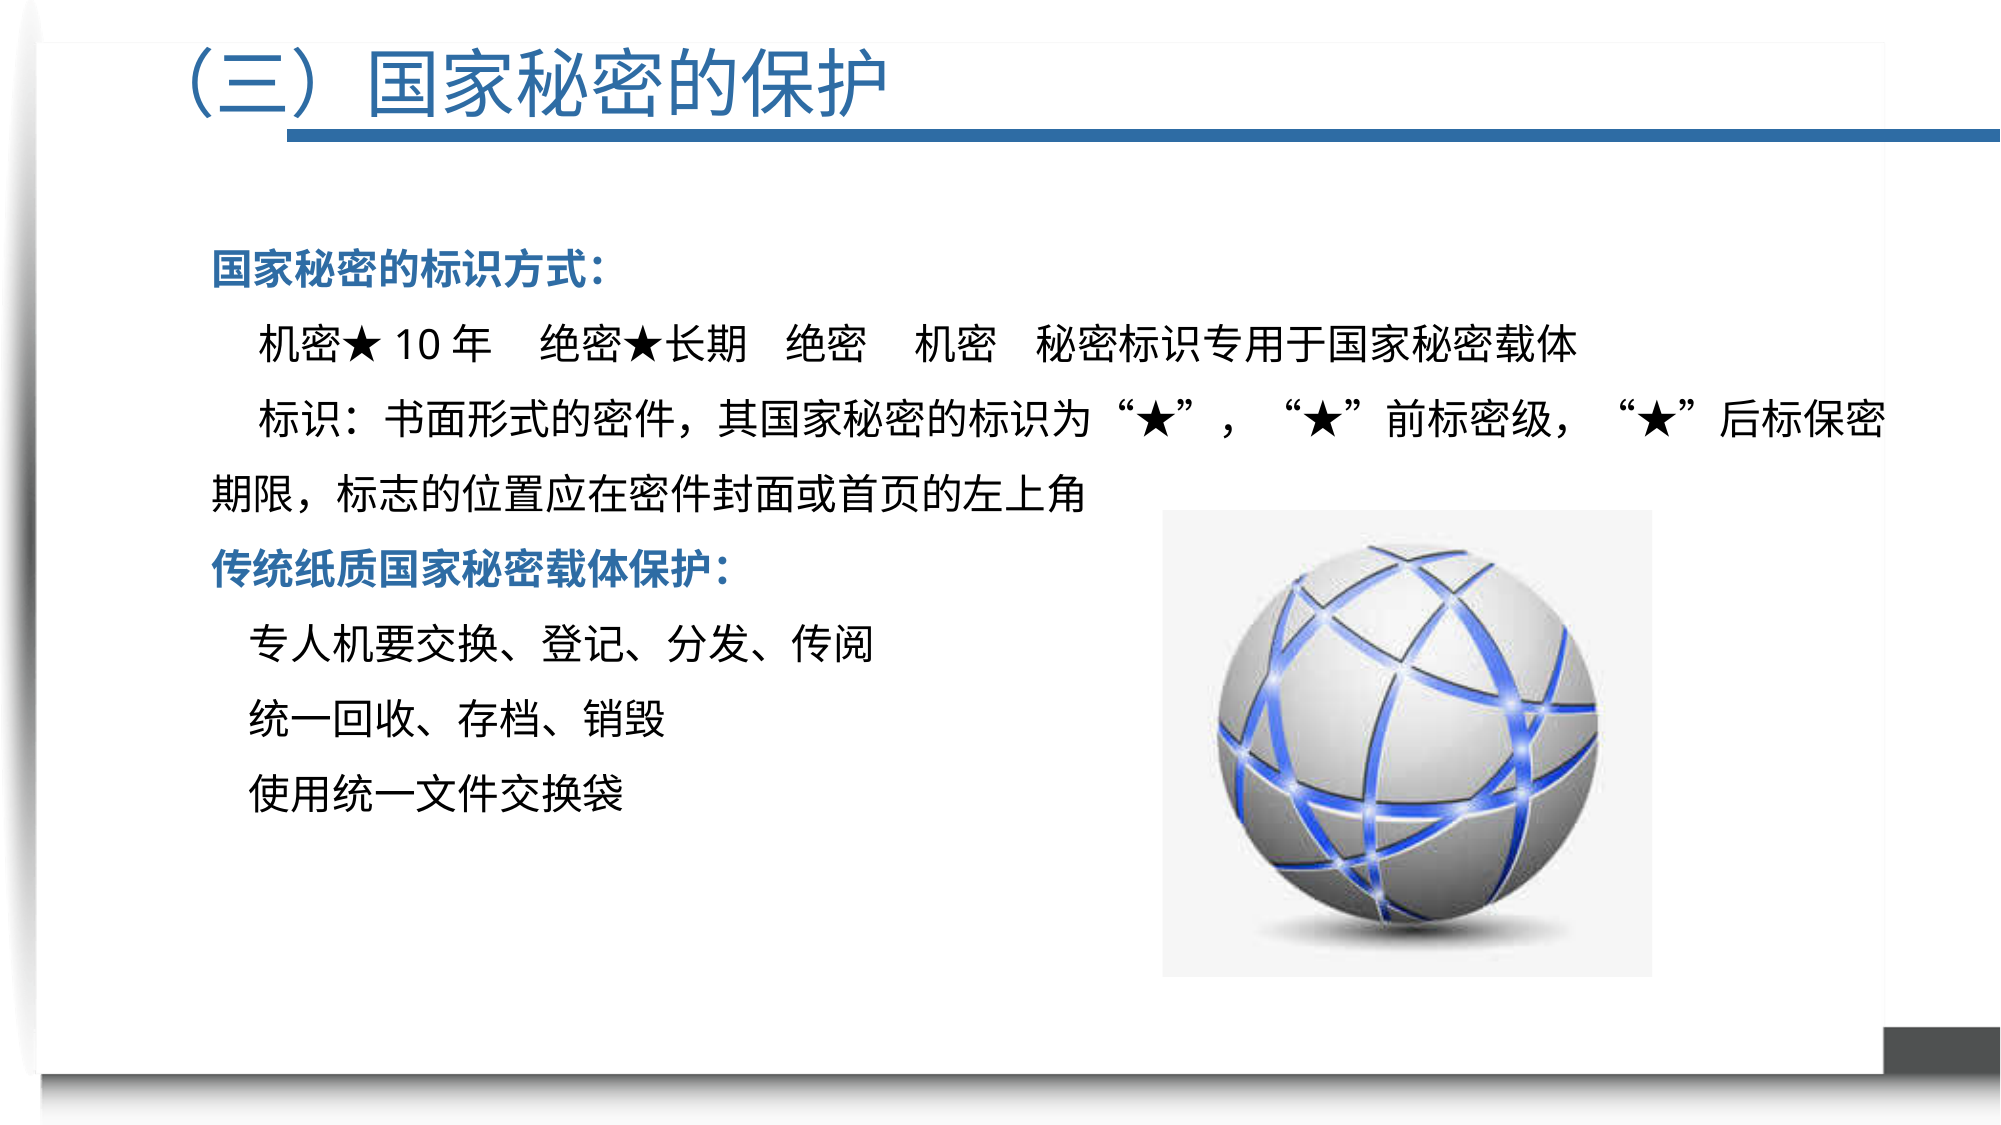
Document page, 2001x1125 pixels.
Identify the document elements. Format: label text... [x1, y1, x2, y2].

picture [0, 0, 2001, 1125]
text_box 国家秘密的标识方式： 机密★10年 绝密★长期 绝密 机密 秘密标识专用于国家秘密载体 标识：书面形式的密件，其国家秘密的标识为“★”，“★”前标密级，“★”后标保密期限，标志的位置应在密件封面或首页的左上角 传统纸质国家秘密载体保护： 专人机要交换、登记、分发、传阅 统一回收、存档、销毁 使用统一文件交换袋 [196, 210, 1919, 825]
text_box （三）国家秘密的保护 [125, 29, 906, 135]
